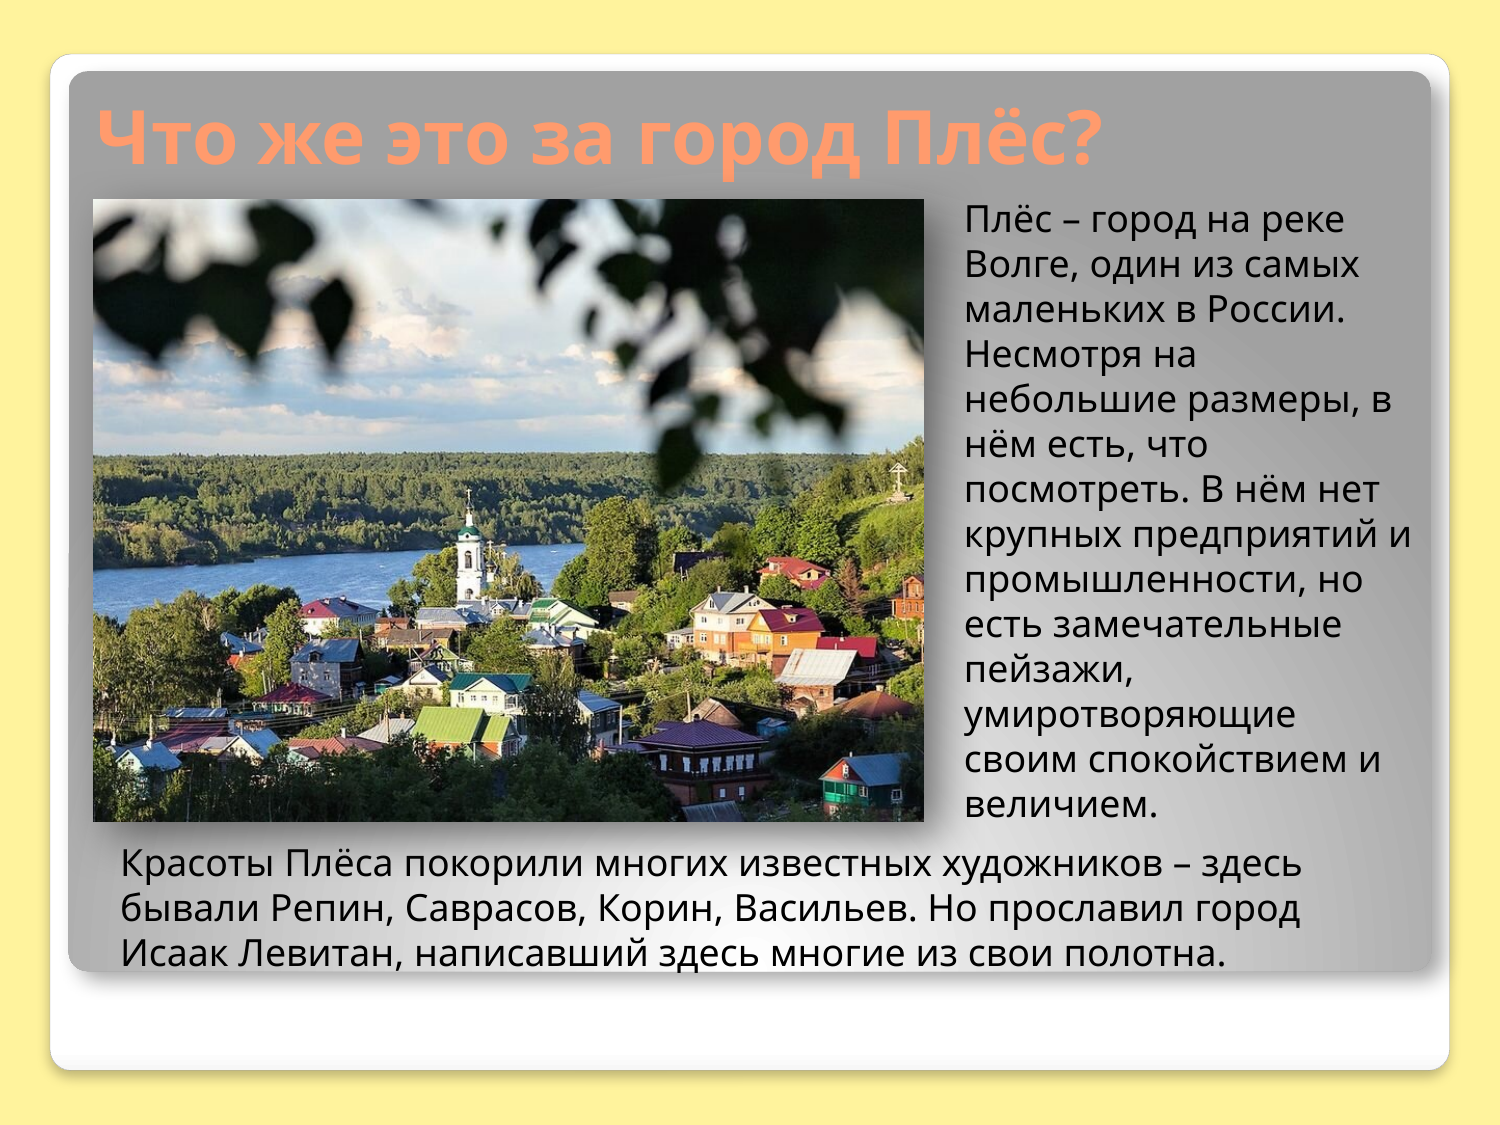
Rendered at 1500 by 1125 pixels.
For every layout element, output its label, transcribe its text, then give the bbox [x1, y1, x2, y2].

text_box Плёс – город на реке Волге, один из самых маленьких в России. Несмотря на небольшие размеры, в нём есть, что посмотреть. В нём нет крупных предприятий и промышленности, но есть замечательные пейзажи, умиротворяющие своим спокойствием и величием. [949, 187, 1430, 833]
title Что же это за город Плёс? [82, 70, 1425, 188]
picture [93, 198, 925, 823]
text_box Красоты Плёса покорили многих известных художников – здесь бывали Репин, Саврасов, Корин, Васильев. Но прославил город Исаак Левитан, написавший здесь многие из свои полотна. [105, 833, 1418, 982]
